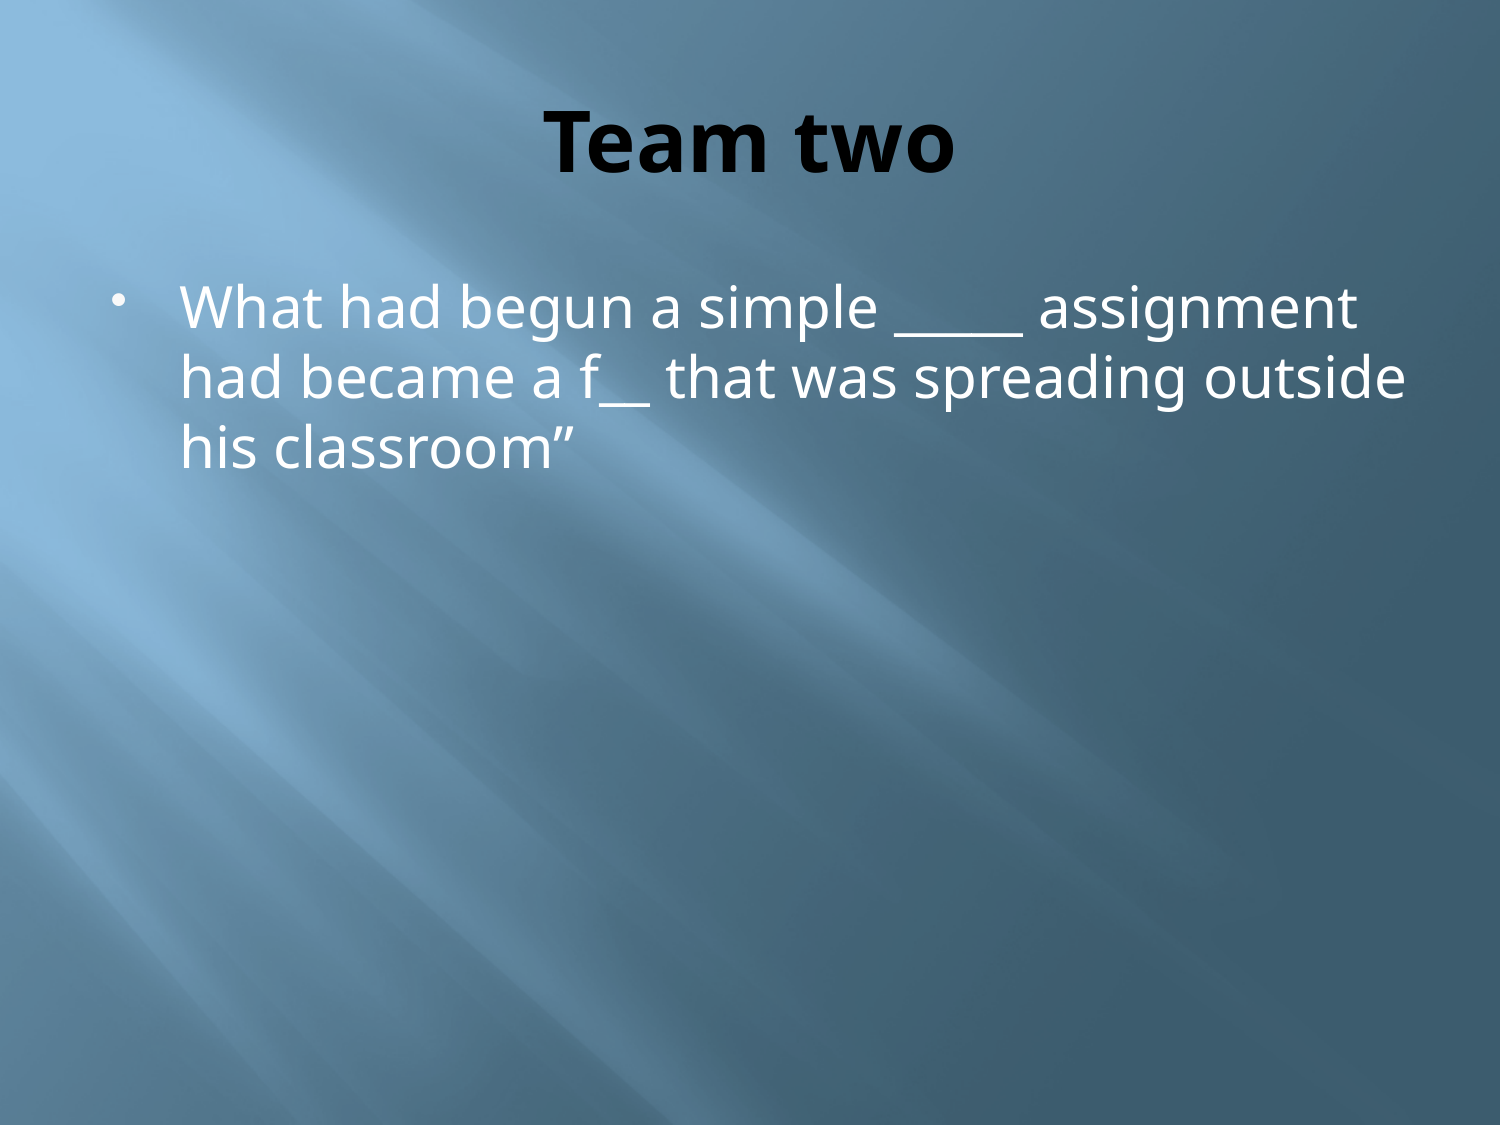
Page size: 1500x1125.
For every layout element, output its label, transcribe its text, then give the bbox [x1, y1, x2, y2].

title Team two [75, 45, 1425, 233]
list What had begun a simple _____ assignment had became a f__ that was spreading outside his classroom” [75, 262, 1425, 1035]
